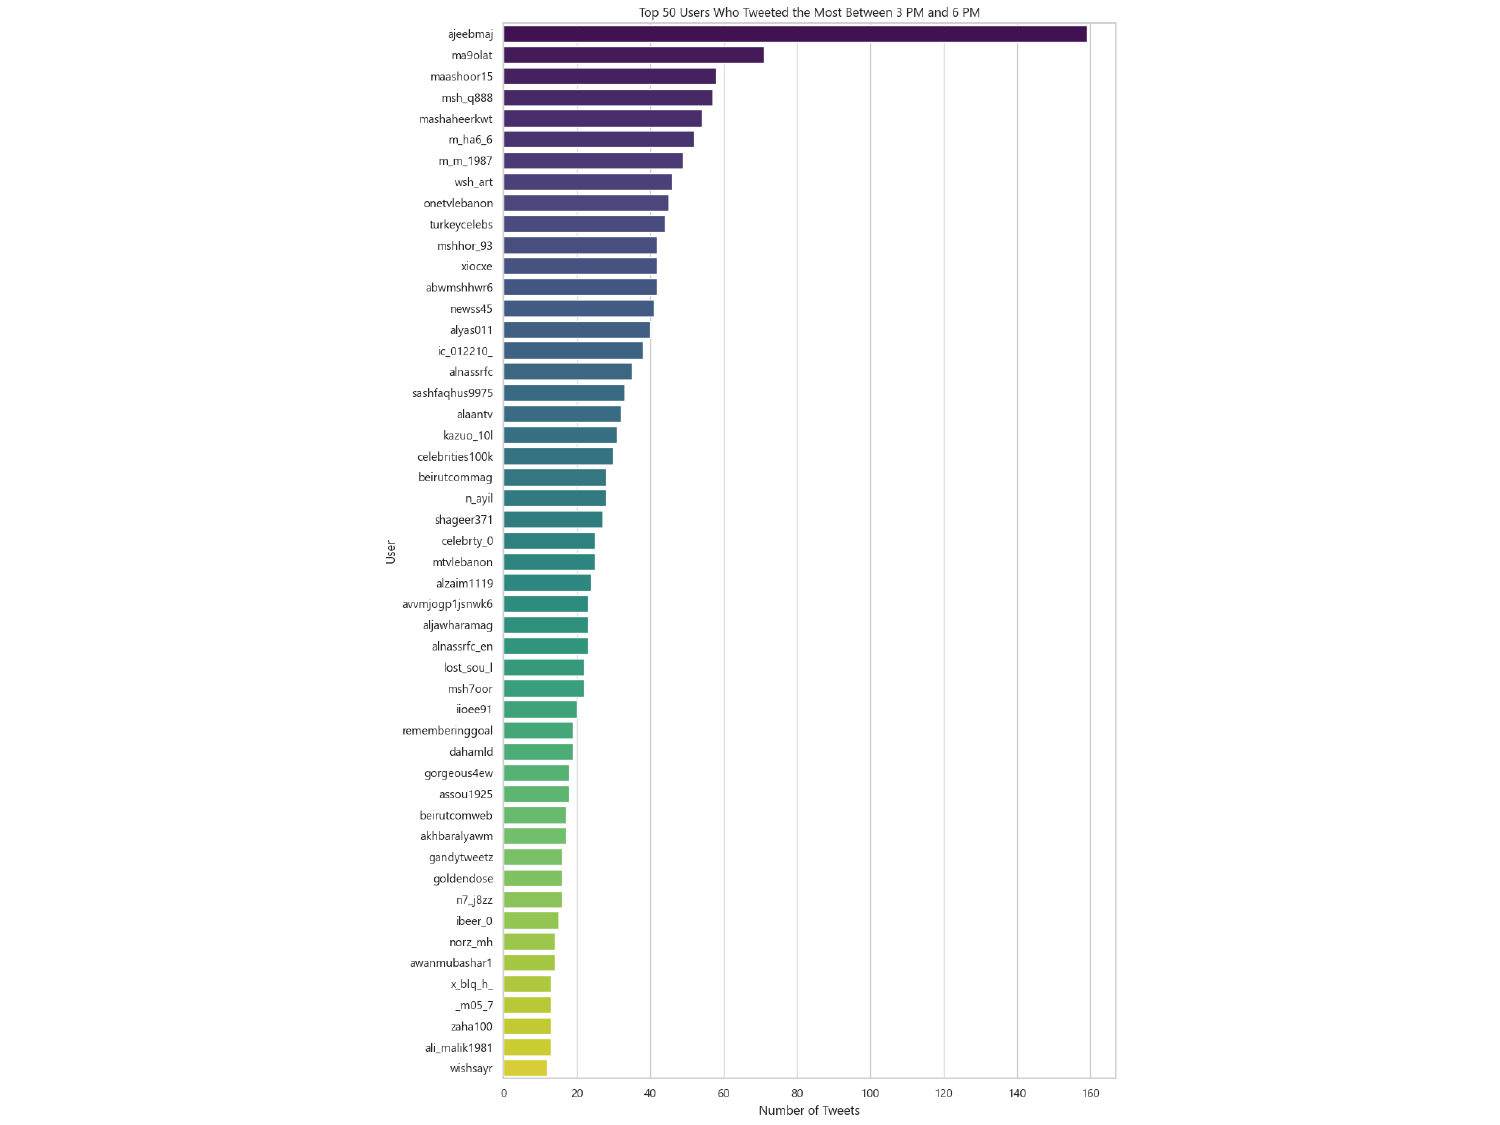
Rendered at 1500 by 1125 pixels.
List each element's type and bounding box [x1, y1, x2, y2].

picture [376, 0, 1124, 1125]
